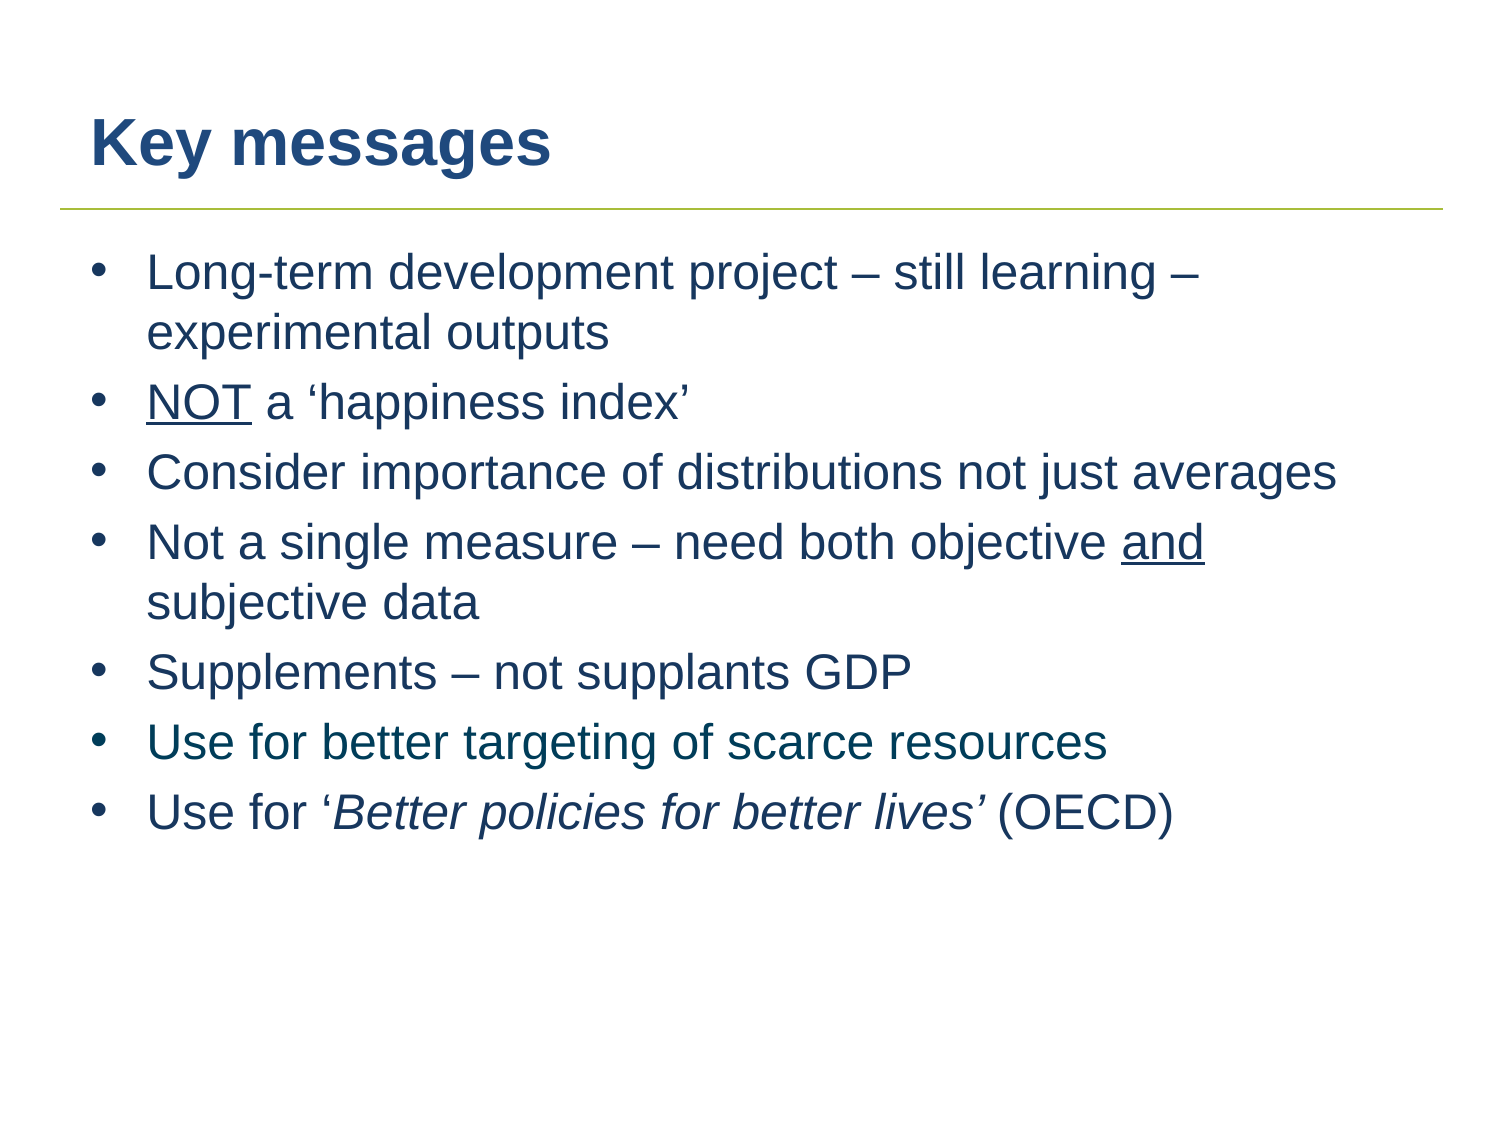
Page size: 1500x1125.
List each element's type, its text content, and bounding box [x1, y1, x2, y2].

title Key messages [75, 45, 1425, 231]
list Long-term development project – still learning – experimental outputs NOT a ‘happiness index’ Consider importance of distributions not just averages Not a single measure – need both objective and subjective data Supplements – not supplants GDP Use for better targeting of scarce resources Use for ‘Better policies for better lives’ (OECD) [75, 231, 1425, 1125]
